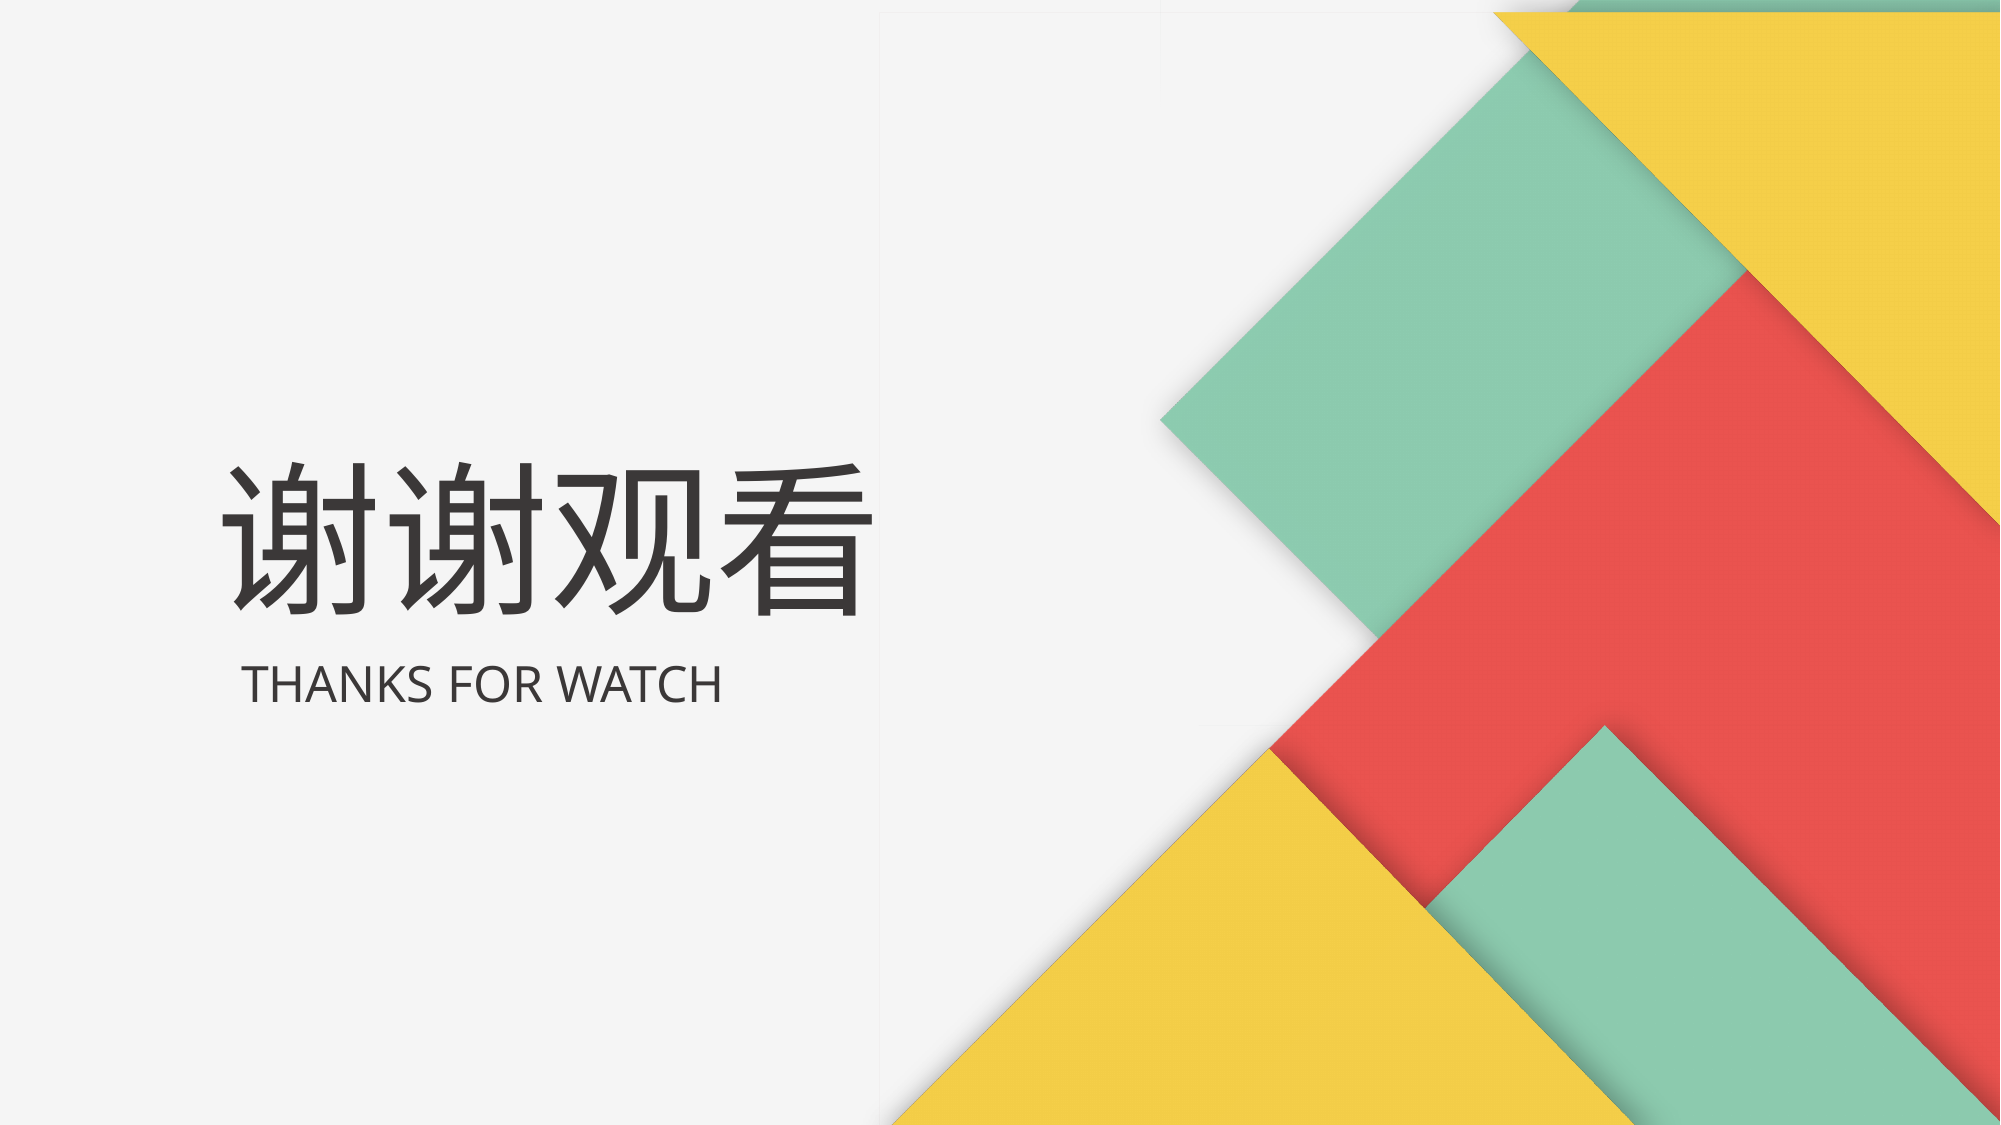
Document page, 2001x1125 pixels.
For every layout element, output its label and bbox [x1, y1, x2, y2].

text_box [877, 0, 2000, 1125]
text_box [201, 428, 961, 722]
